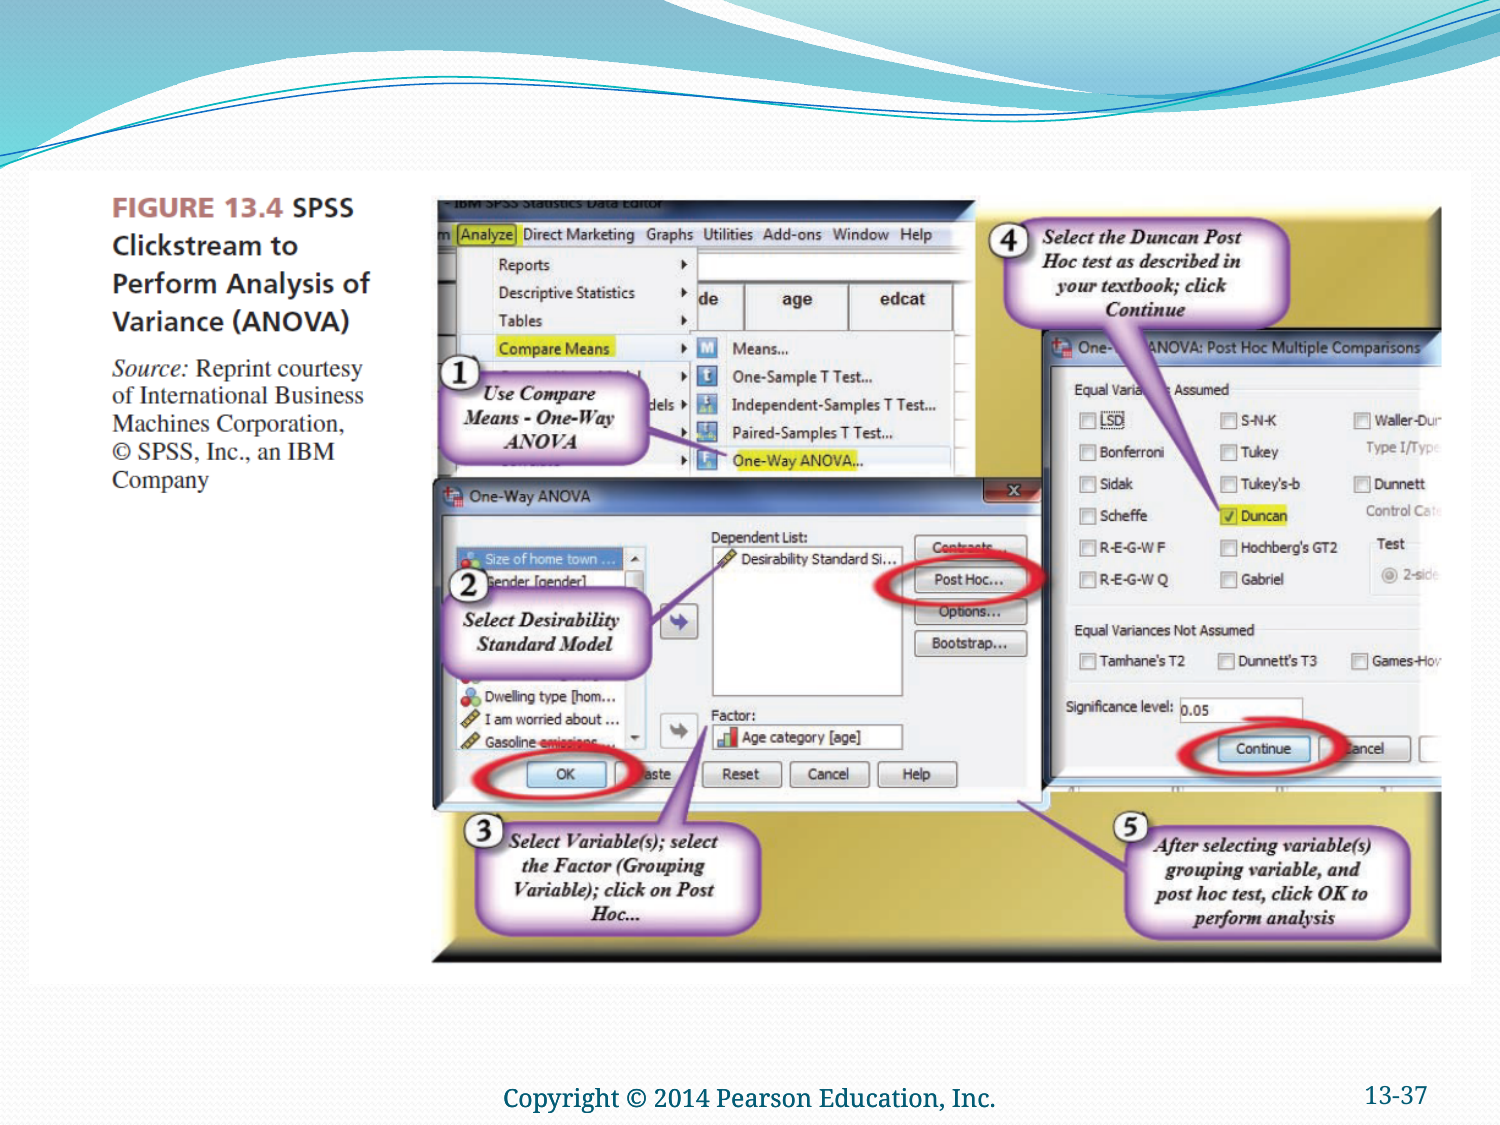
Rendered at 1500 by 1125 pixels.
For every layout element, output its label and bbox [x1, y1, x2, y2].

picture [29, 171, 1471, 984]
